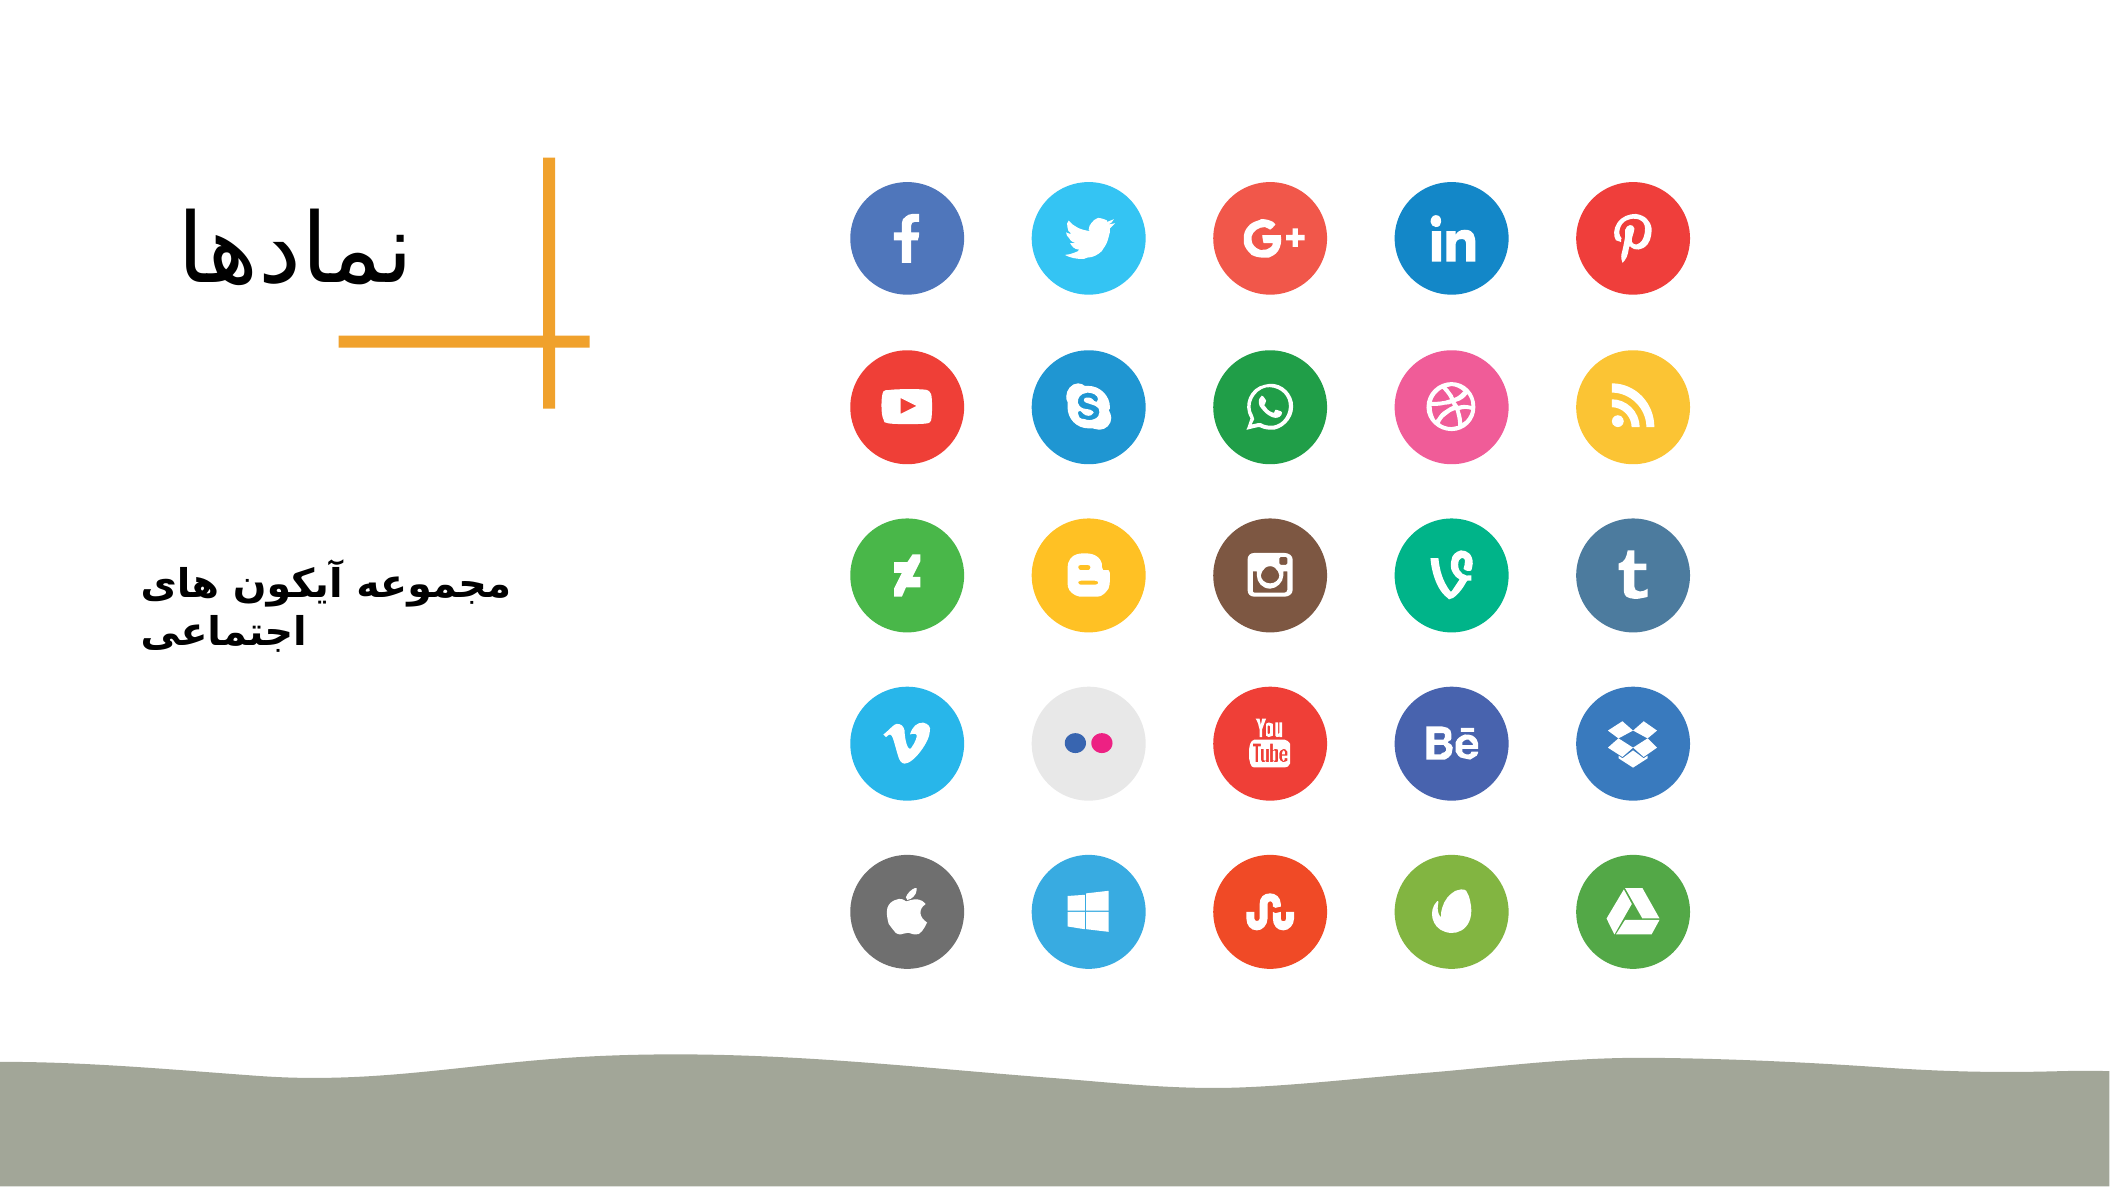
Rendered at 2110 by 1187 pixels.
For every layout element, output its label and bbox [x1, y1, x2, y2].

text_box [1576, 854, 1691, 969]
text_box [850, 686, 965, 801]
text_box [1031, 686, 1146, 801]
text_box [1213, 854, 1328, 969]
text_box [1213, 686, 1328, 801]
text_box [1576, 182, 1691, 295]
text_box [1576, 686, 1691, 801]
text_box [850, 350, 965, 465]
text_box [1213, 350, 1328, 465]
text_box [850, 854, 965, 969]
text_box [92, 157, 627, 790]
text_box [1394, 518, 1509, 633]
text_box [1576, 350, 1691, 465]
text_box [1394, 182, 1509, 295]
text_box [1213, 518, 1328, 633]
text_box [850, 182, 965, 295]
text_box [850, 518, 965, 633]
text_box [1576, 518, 1691, 633]
text_box [1031, 350, 1146, 465]
text_box [1031, 518, 1146, 633]
text_box [1394, 350, 1509, 465]
text_box [1394, 854, 1509, 969]
text_box [1213, 182, 1328, 295]
text_box [1031, 854, 1146, 969]
text_box [1031, 182, 1146, 295]
text_box [1394, 686, 1509, 801]
